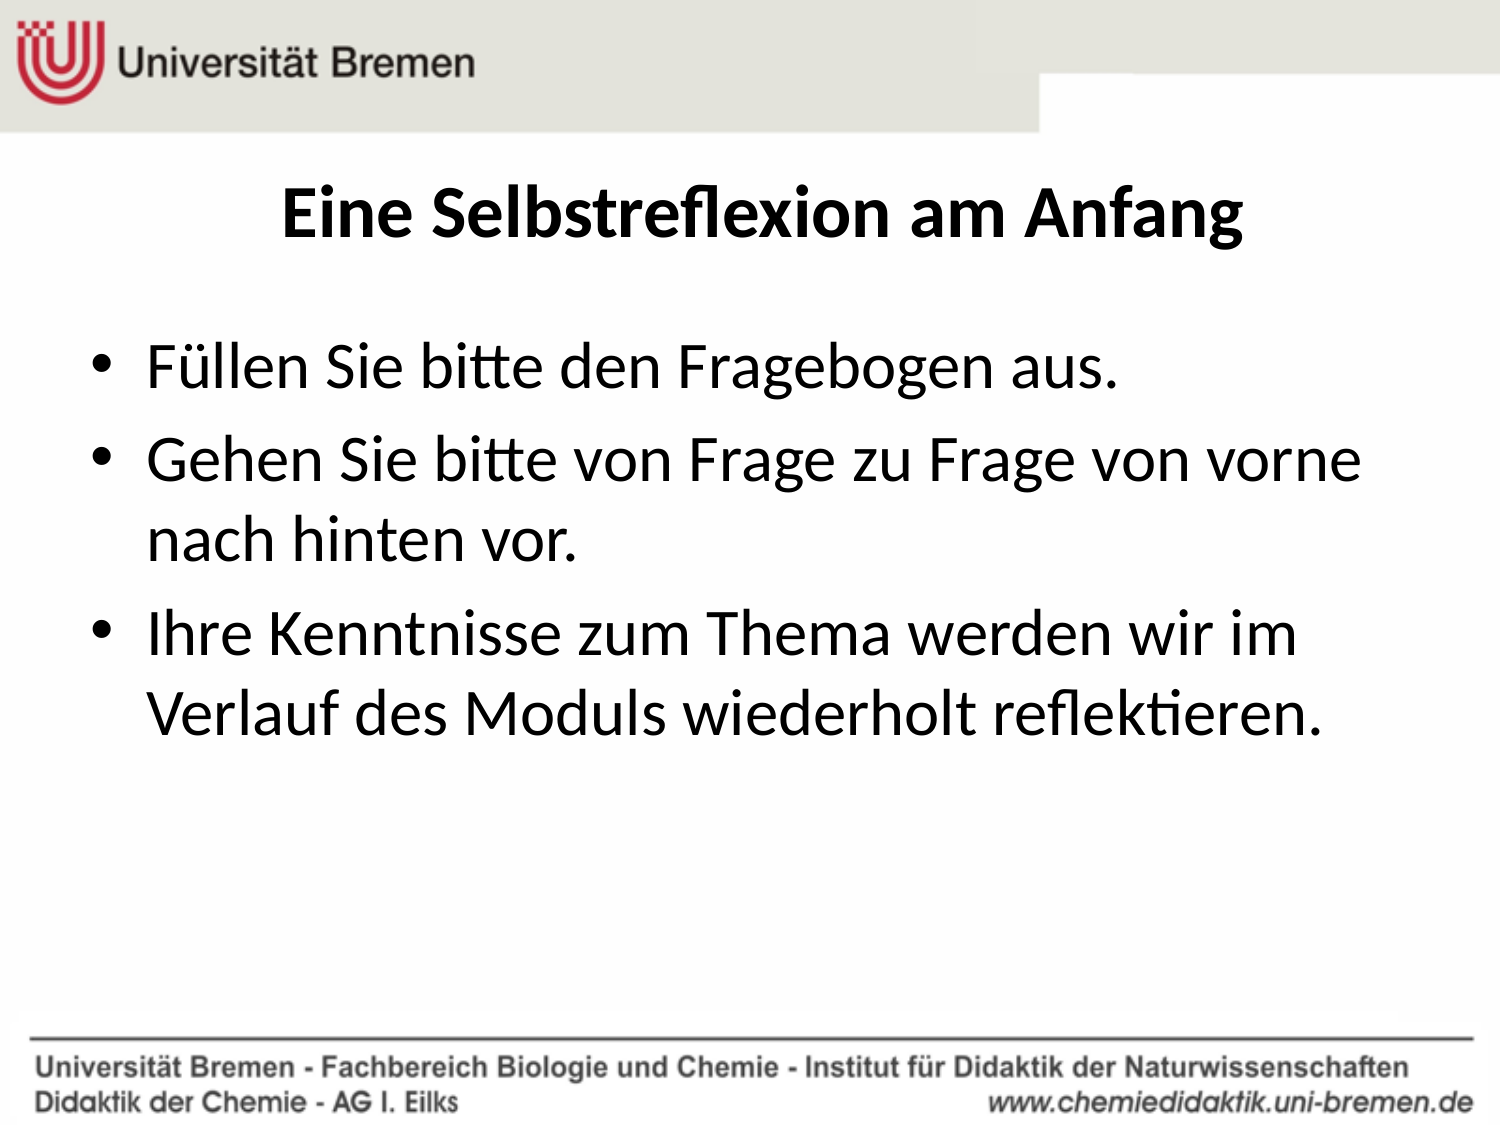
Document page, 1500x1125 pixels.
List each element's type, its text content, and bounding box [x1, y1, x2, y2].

picture [0, 0, 1500, 1125]
title Eine Selbstreflexion am Anfang [88, 113, 1439, 302]
list Füllen Sie bitte den Fragebogen aus. Gehen Sie bitte von Frage zu Frage von vorne nach hinten vor. Ihre Kenntnisse zum Thema werden wir im Verlauf des Moduls wiederholt reflektieren. [75, 314, 1425, 1005]
